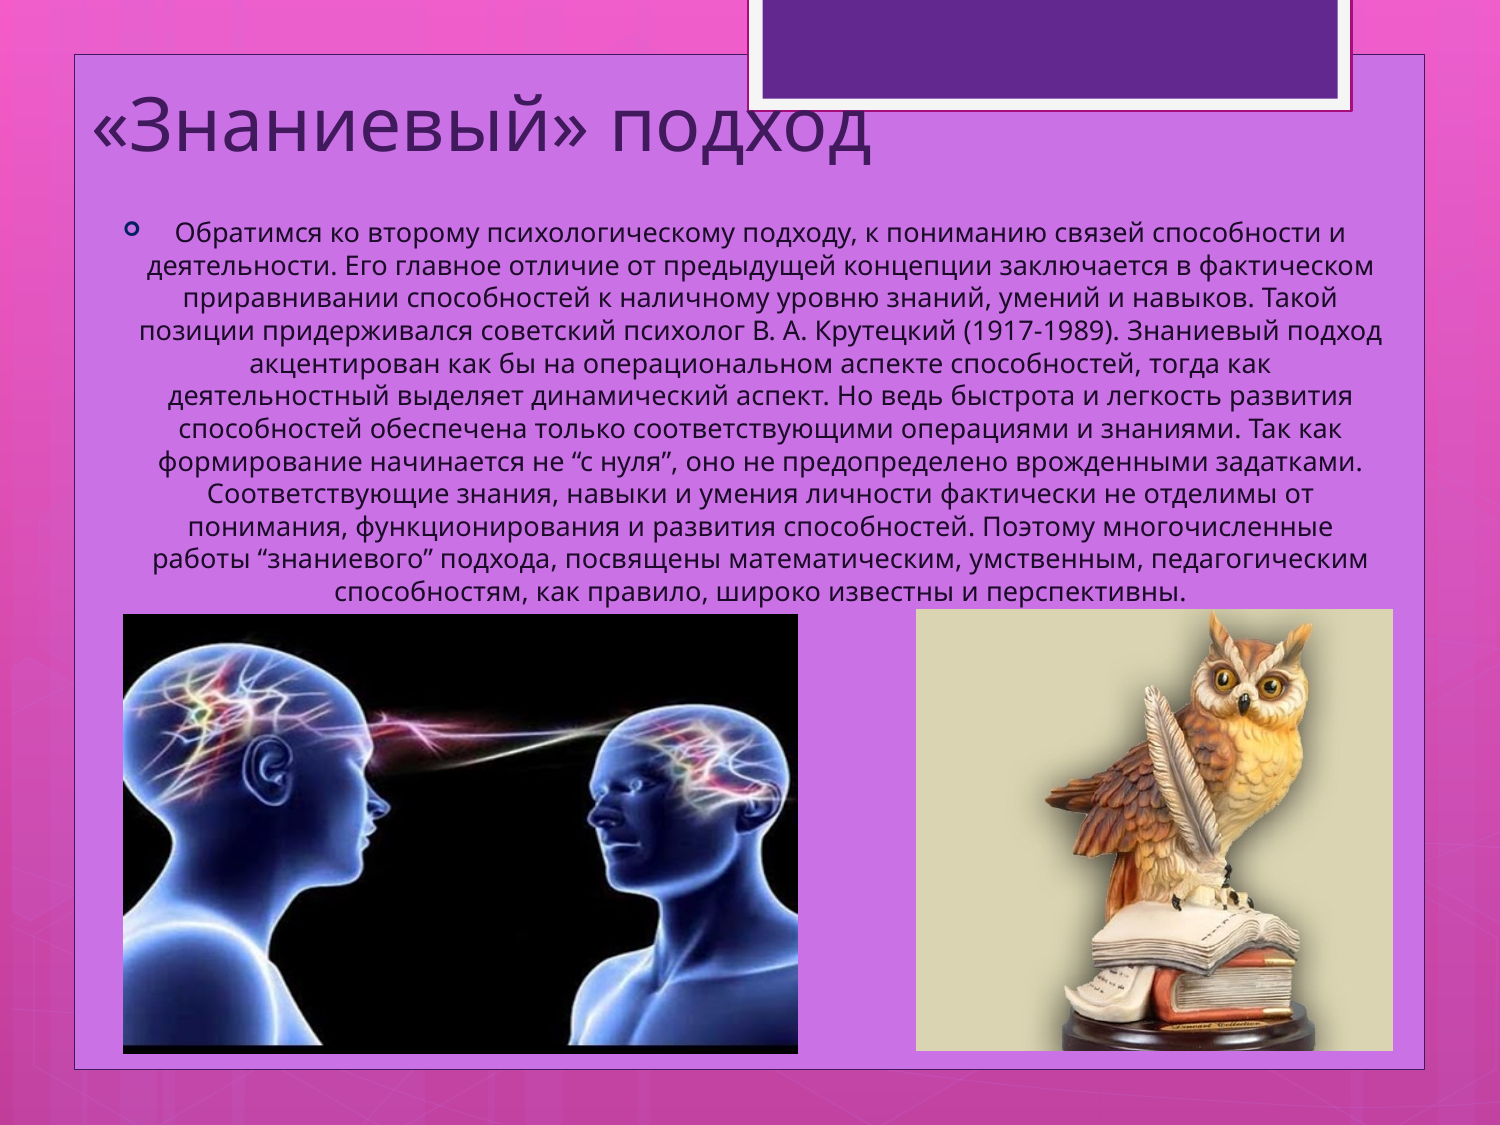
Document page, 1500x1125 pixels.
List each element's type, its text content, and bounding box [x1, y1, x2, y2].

list Обратимся ко второму психологическому подходу, к пониманию связей способности и деятельности. Его главное отличие от предыдущей концепции заключается в фактическом приравнивании способностей к наличному уровню знаний, умений и навыков. Такой позиции придерживался советский психолог В. А. Крутецкий (1917-1989). Знаниевый подход акцентирован как бы на операциональном аспекте способностей, тогда как деятельностный выделяет динамический аспект. Но ведь быстрота и легкость развития способностей обеспечена только соответствующими операциями и знаниями. Так как формирование начинается не “с нуля”, оно не предопределено врожденными задатками. Соответствующие знания, навыки и умения личности фактически не отделимы от понимания, функционирования и развития способностей. Поэтому многочисленные работы “знаниевого” подхода, посвящены математическим, умственным, педагогическим способностям, как правило, широко известны и перспективны. [64, 208, 1400, 622]
picture [916, 609, 1394, 1051]
title «Знаниевый» подход [76, 66, 1385, 174]
picture [123, 614, 798, 1054]
